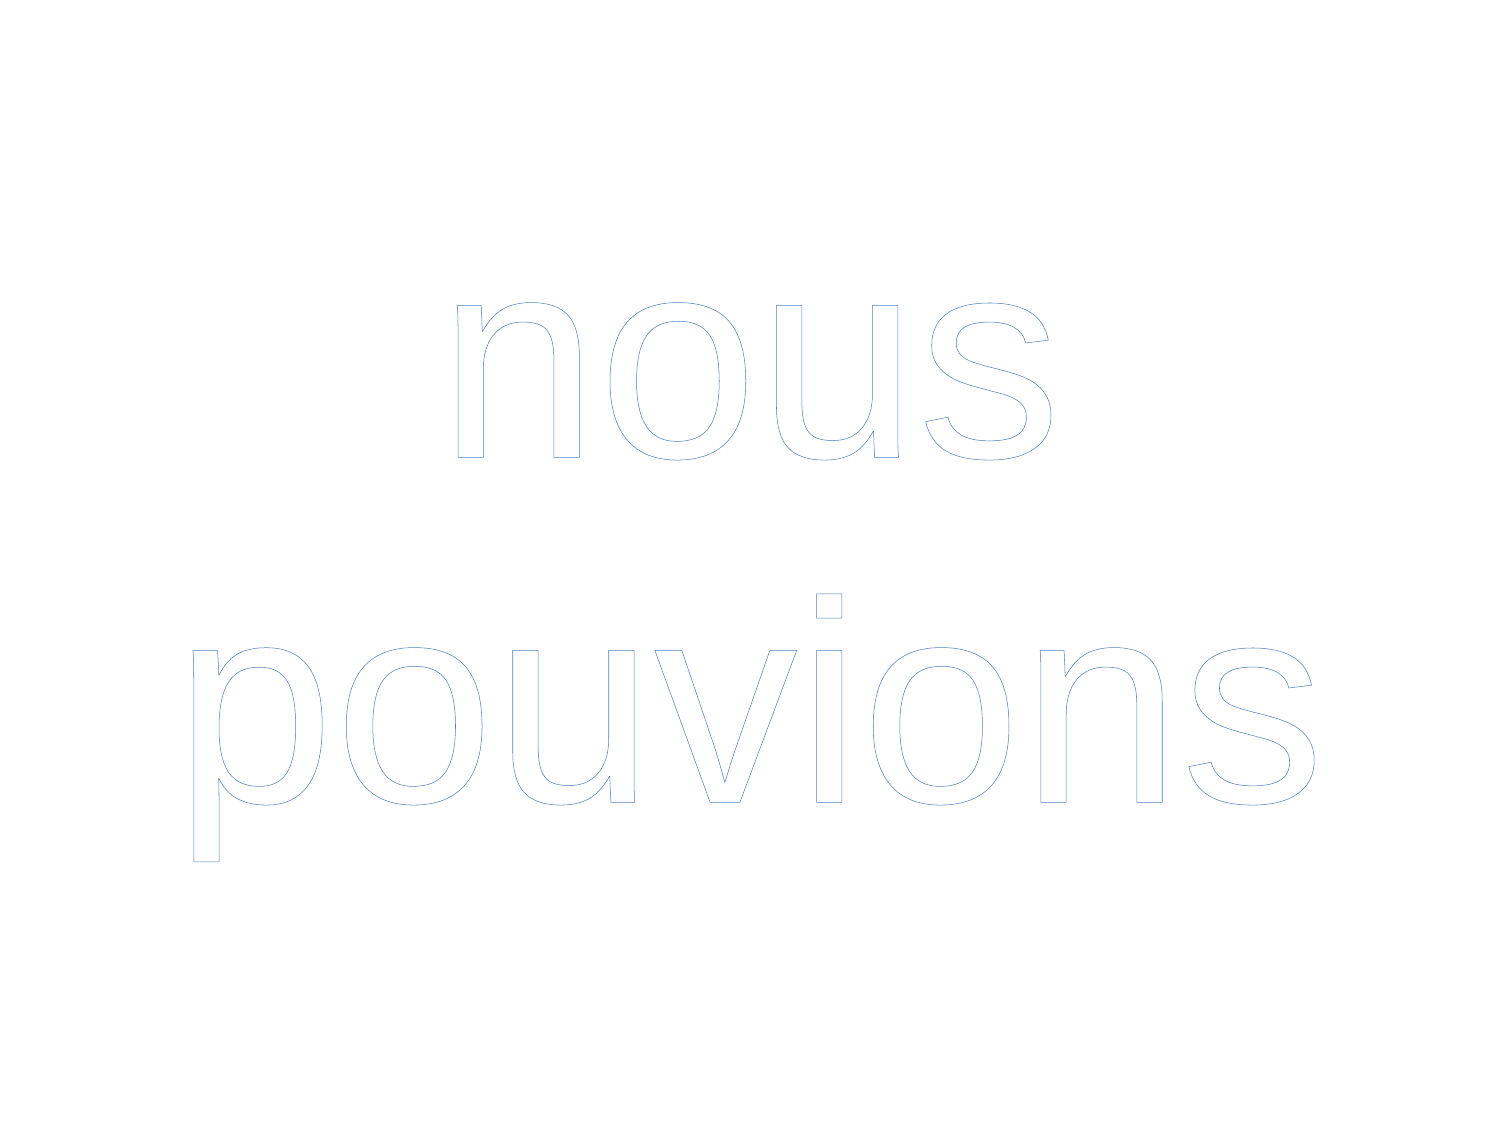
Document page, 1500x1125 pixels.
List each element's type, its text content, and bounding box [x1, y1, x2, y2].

text_box nous pouvions [0, 162, 1500, 868]
